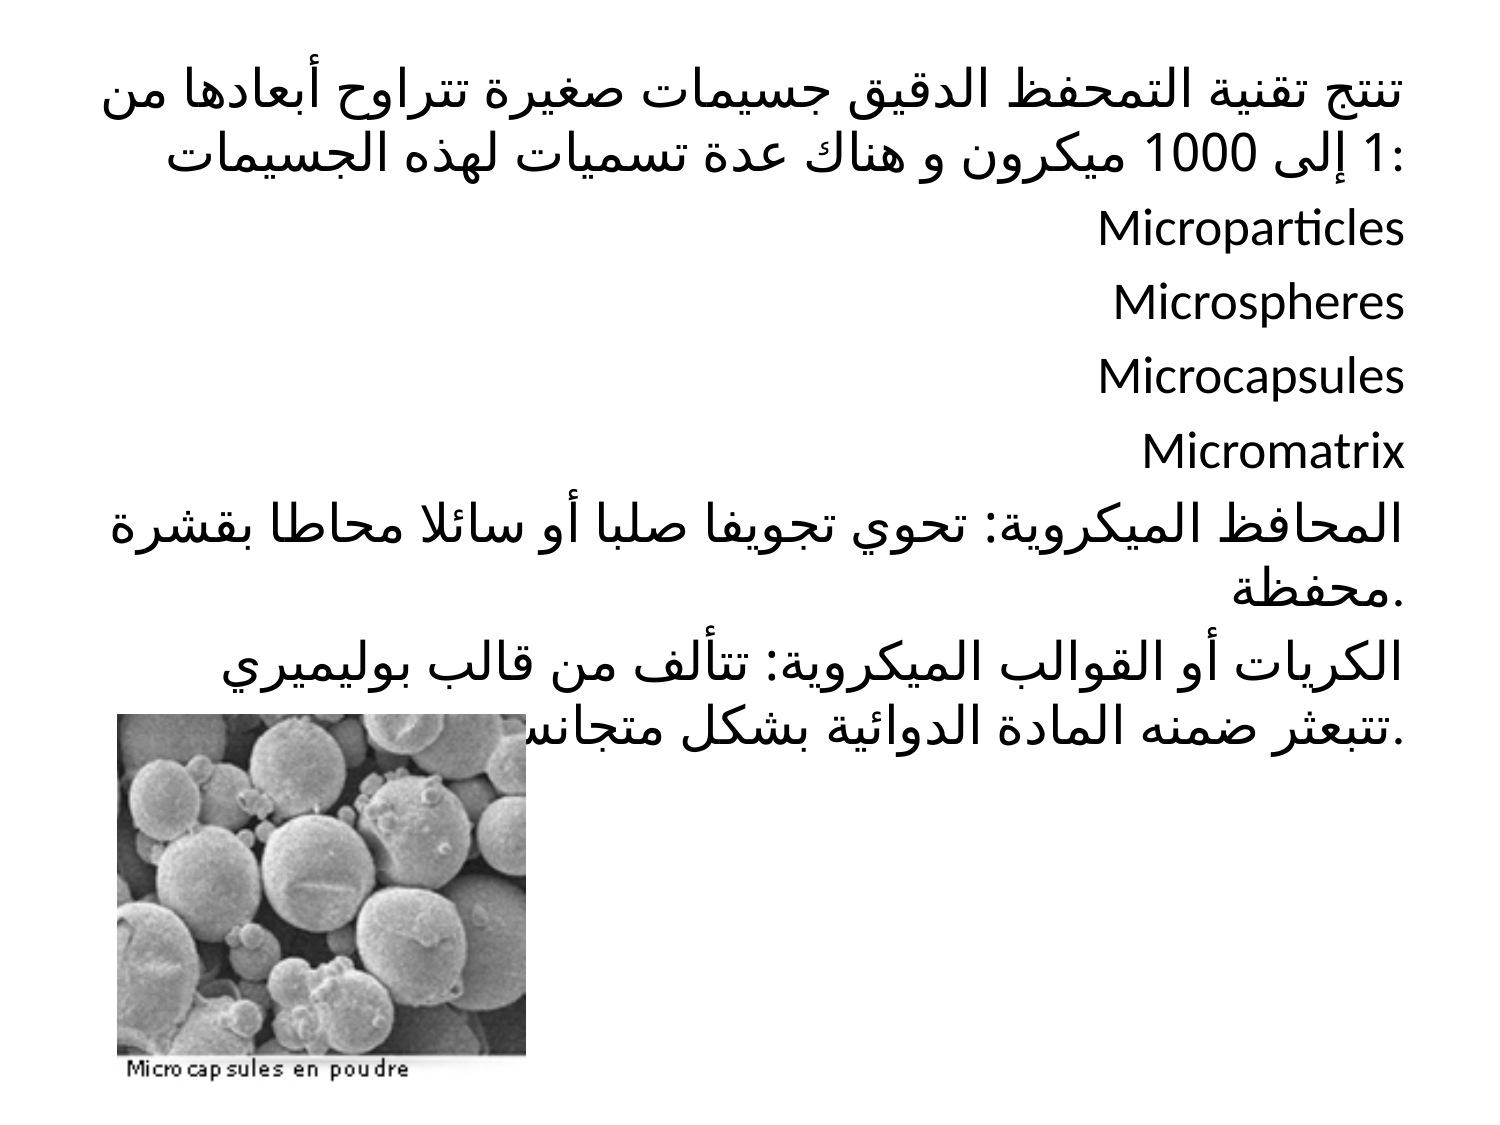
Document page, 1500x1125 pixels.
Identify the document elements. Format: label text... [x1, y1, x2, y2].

list تنتج تقنية التمحفظ الدقيق جسيمات صغيرة تتراوح أبعادها من 1 إلى 1000 ميكرون و هناك عدة تسميات لهذه الجسيمات: Microparticles Microspheres Microcapsules Micromatrix المحافظ الميكروية: تحوي تجويفا صلبا أو سائلا محاطا بقشرة محفظة. الكريات أو القوالب الميكروية: تتألف من قالب بوليميري تتبعثر ضمنه المادة الدوائية بشكل متجانس. [70, 46, 1421, 790]
picture [116, 714, 526, 1084]
